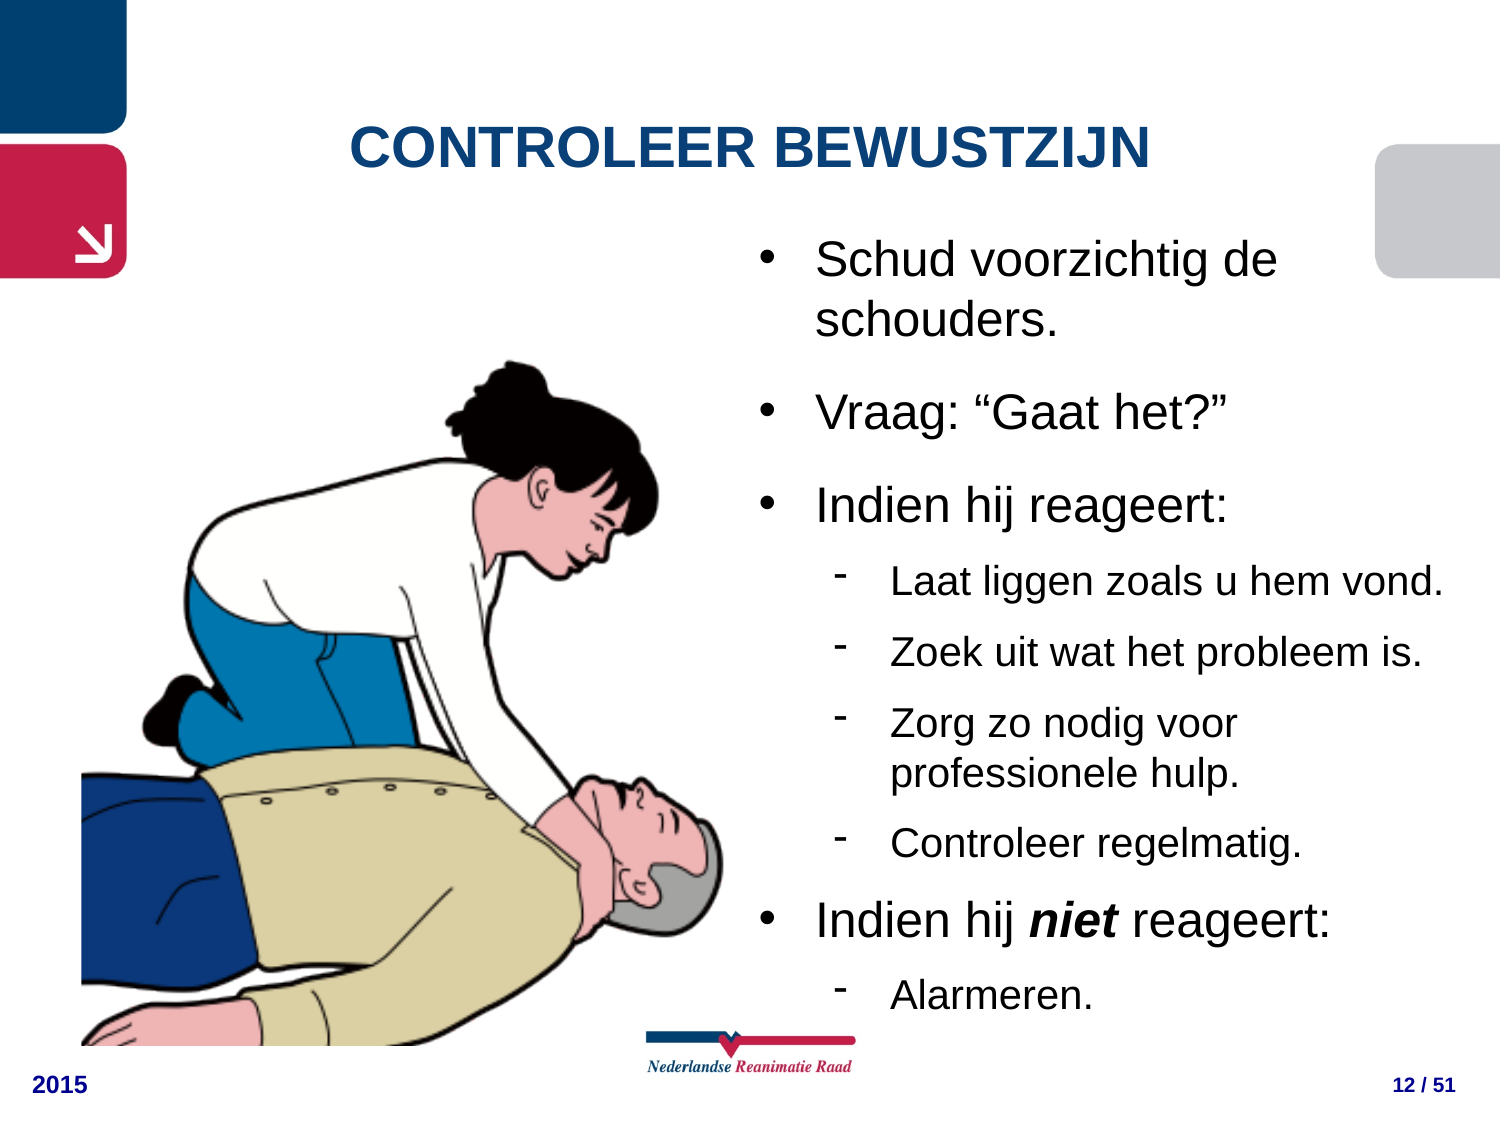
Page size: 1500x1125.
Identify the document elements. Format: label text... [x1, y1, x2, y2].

picture [0, 0, 1500, 1125]
text_box Schud voorzichtig de schouders. Vraag: “Gaat het?” Indien hij reageert: Laat liggen zoals u hem vond. Zoek uit wat het probleem is. Zorg zo nodig voor professionele hulp. Controleer regelmatig. Indien hij niet reageert: Alarmeren. [744, 218, 1500, 1107]
text_box CONTROLEER BEWUSTZIJN [33, 101, 1468, 177]
